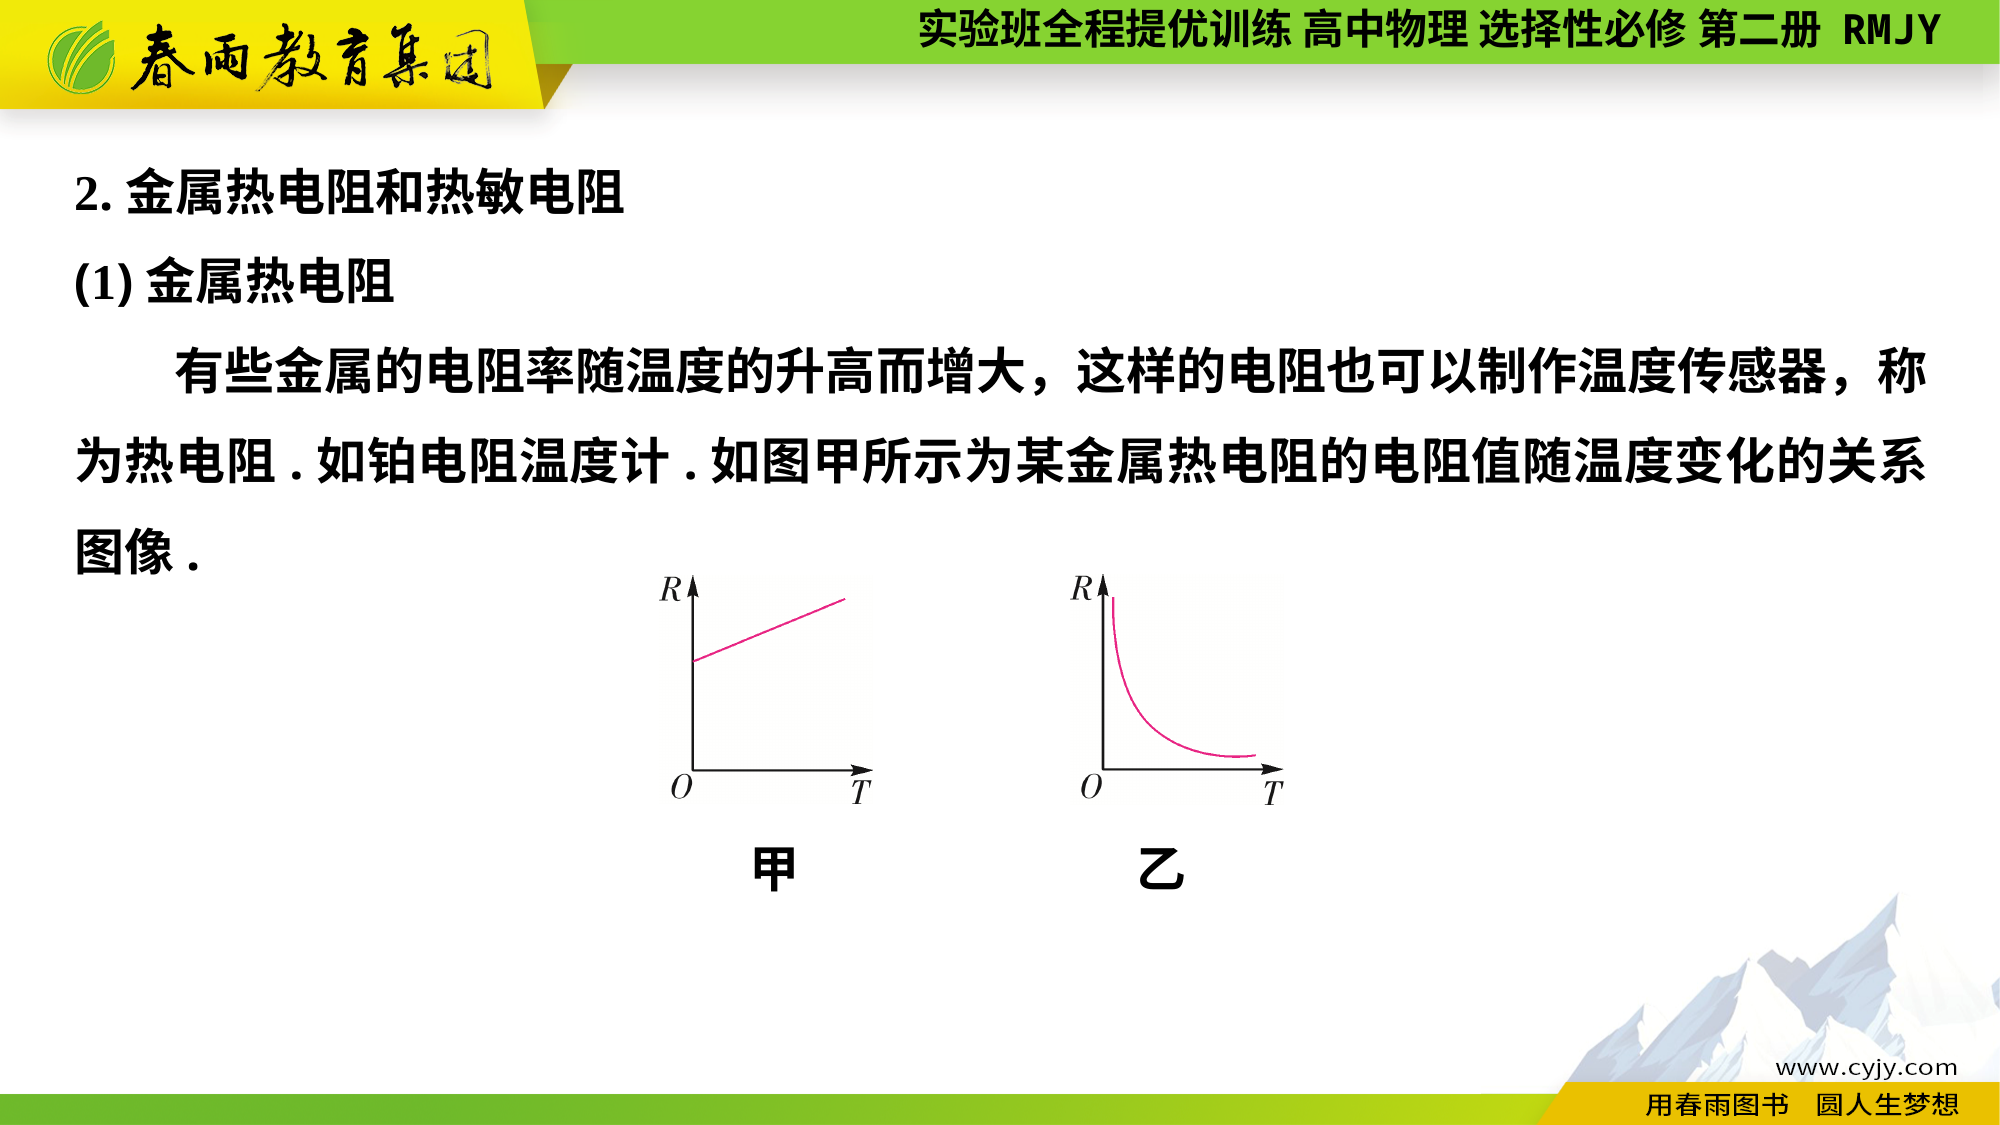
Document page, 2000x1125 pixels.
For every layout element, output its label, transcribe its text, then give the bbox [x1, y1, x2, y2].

text_box 甲 乙 [634, 800, 1402, 905]
picture [0, 0, 2000, 1125]
list 2.金属热电阻和热敏电阻 (1)金属热电阻 有些金属的电阻率随温度的升高而增大，这样的电阻也可以制作温度传感器，称为热电阻.如铂电阻温度计.如图甲所示为某金属热电阻的电阻值随温度变化的关系图像. [59, 122, 1944, 592]
